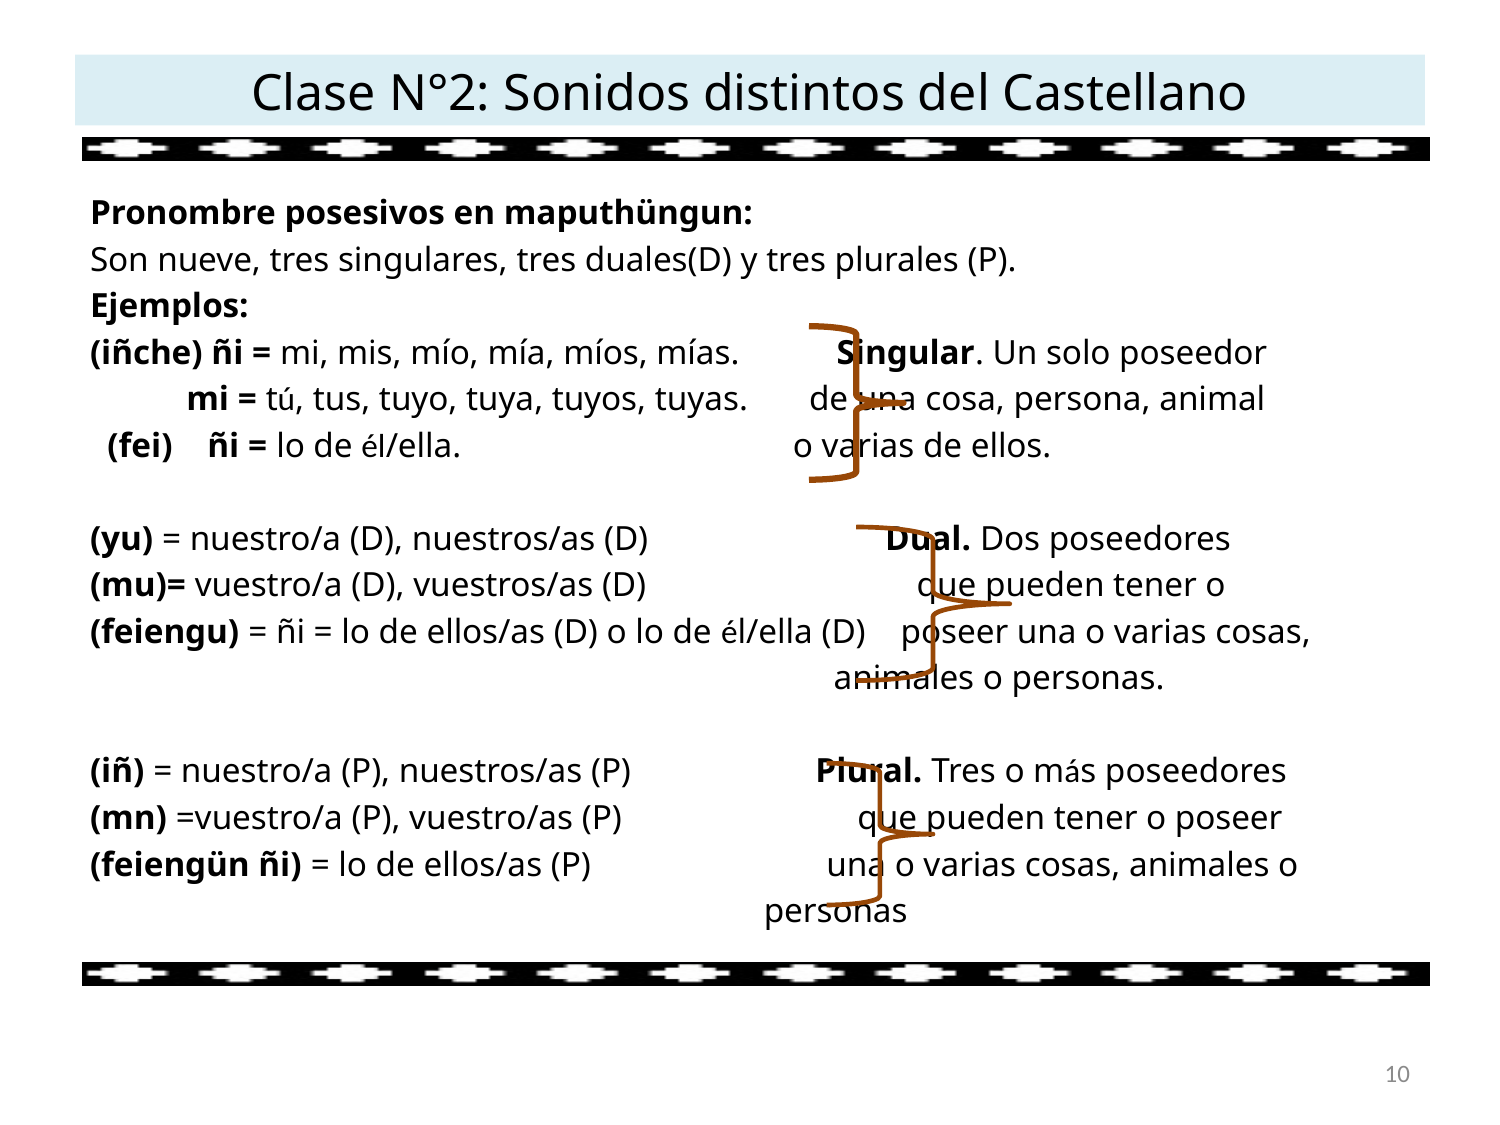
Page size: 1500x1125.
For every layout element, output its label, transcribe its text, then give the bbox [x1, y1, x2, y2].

picture [82, 962, 1430, 986]
text_box [808, 325, 905, 481]
text_box [856, 526, 1011, 682]
title Clase N°2: Sonidos distintos del Castellano [75, 54, 1425, 126]
text_box [826, 762, 934, 906]
list Pronombre posesivos en maputhüngun: Son nueve, tres singulares, tres duales(D) y tres plurales (P). Ejemplos: (iñche) ñi = mi, mis, mío, mía, míos, mías. Singular. Un solo poseedor mi = tú, tus, tuyo, tuya, tuyos, tuyas. de una cosa, persona, animal (fei) ñi = lo de él/ella. o varias de ellos. (yu) = nuestro/a (D), nuestros/as (D) Dual. Dos poseedores (mu)= vuestro/a (D), vuestros/as (D) que pueden tener o (feiengu) = ñi = lo de ellos/as (D) o lo de él/ella (D) poseer una o varias cosas, animales o personas. (iñ) = nuestro/a (P), nuestros/as (P) Plural. Tres o más poseedores (mn) =vuestro/a (P), vuestro/as (P) que pueden tener o poseer (feiengün ñi) = lo de ellos/as (P) una o varias cosas, animales o personas [75, 137, 1425, 1005]
picture [82, 136, 1430, 162]
slide_number 10 [1074, 1042, 1425, 1103]
